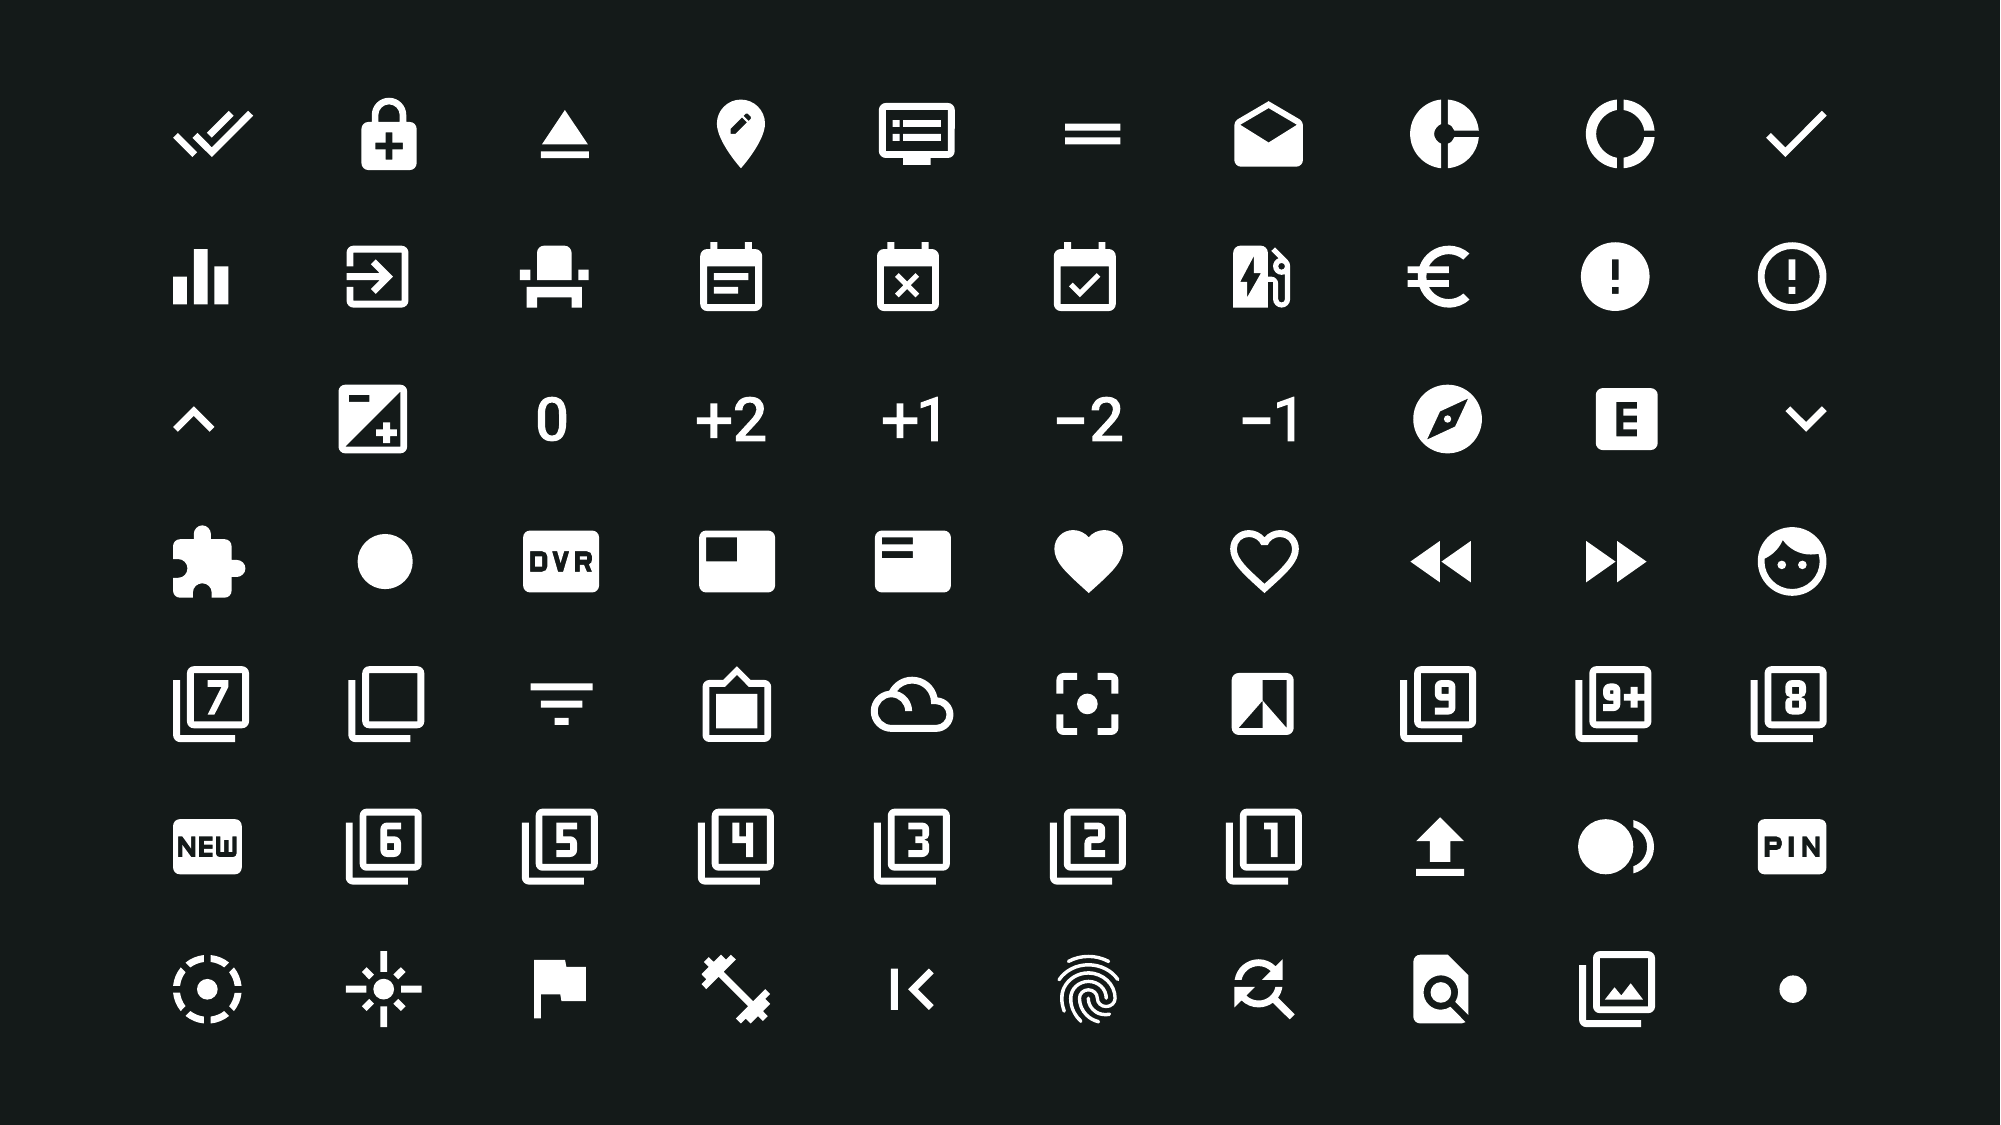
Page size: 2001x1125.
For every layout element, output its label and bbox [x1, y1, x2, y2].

text_box [229, 992, 242, 1012]
text_box [1766, 110, 1827, 158]
text_box [173, 406, 215, 432]
text_box [193, 249, 208, 305]
text_box [185, 955, 204, 968]
text_box [1233, 245, 1291, 308]
text_box [1447, 137, 1479, 169]
text_box [526, 286, 582, 308]
text_box [696, 403, 732, 439]
text_box [1757, 819, 1827, 875]
text_box [1580, 242, 1650, 311]
text_box [534, 959, 586, 1019]
text_box [1067, 954, 1111, 964]
text_box [1750, 680, 1813, 743]
text_box [1225, 822, 1289, 885]
text_box [1239, 808, 1302, 871]
text_box [873, 822, 936, 885]
text_box [210, 1011, 230, 1024]
text_box [338, 384, 408, 454]
text_box [1413, 954, 1469, 1024]
text_box [1410, 99, 1442, 169]
text_box [173, 132, 198, 158]
text_box [882, 403, 918, 439]
text_box [890, 968, 898, 1010]
text_box [887, 808, 950, 871]
text_box [920, 396, 938, 442]
text_box [373, 978, 395, 1000]
text_box [1065, 137, 1121, 145]
text_box [380, 1006, 388, 1028]
text_box [519, 269, 531, 281]
text_box [1595, 388, 1658, 451]
text_box [1049, 822, 1113, 885]
text_box [540, 700, 583, 708]
text_box [173, 276, 187, 305]
text_box [362, 666, 425, 729]
text_box [348, 680, 411, 743]
text_box [346, 245, 409, 308]
text_box [1413, 384, 1482, 454]
text_box [1575, 680, 1638, 743]
text_box [401, 985, 422, 993]
text_box [1593, 951, 1656, 1014]
text_box [380, 951, 388, 972]
text_box [1077, 693, 1098, 715]
text_box [1234, 959, 1283, 980]
text_box [197, 978, 218, 1000]
text_box [701, 954, 771, 1024]
text_box [361, 998, 374, 1012]
text_box [361, 97, 417, 171]
text_box [1416, 817, 1465, 862]
text_box [345, 985, 367, 993]
text_box [908, 968, 934, 1010]
text_box [1764, 666, 1827, 729]
text_box [359, 808, 422, 871]
text_box [540, 151, 589, 159]
text_box [357, 533, 413, 590]
text_box [702, 666, 772, 742]
text_box [1586, 541, 1616, 583]
text_box [1589, 666, 1652, 729]
text_box [1785, 406, 1827, 432]
text_box [1779, 975, 1807, 1003]
text_box [173, 819, 242, 875]
text_box [186, 666, 250, 729]
text_box [393, 998, 406, 1012]
text_box [699, 530, 776, 593]
text_box [1407, 245, 1470, 308]
text_box [1097, 714, 1119, 735]
text_box [535, 808, 598, 871]
text_box [1230, 530, 1299, 594]
text_box [1414, 666, 1477, 729]
text_box [554, 717, 569, 725]
text_box [1623, 99, 1655, 131]
text_box [1060, 971, 1117, 1024]
text_box [1242, 417, 1271, 425]
text_box [1633, 820, 1655, 874]
text_box [1091, 396, 1123, 442]
text_box [1410, 541, 1440, 583]
text_box [1447, 99, 1479, 131]
text_box [870, 676, 954, 732]
text_box [1757, 527, 1827, 596]
text_box [1056, 714, 1078, 735]
text_box [716, 99, 766, 169]
text_box [1757, 242, 1827, 311]
text_box [1579, 965, 1642, 1028]
text_box [541, 109, 588, 145]
text_box [874, 530, 951, 593]
text_box [214, 266, 229, 305]
text_box [1097, 672, 1119, 694]
text_box [578, 269, 589, 281]
text_box [1053, 242, 1116, 312]
text_box [210, 955, 230, 968]
text_box [1400, 680, 1463, 743]
text_box [173, 680, 236, 743]
text_box [877, 242, 939, 312]
text_box [734, 396, 766, 442]
text_box [185, 1011, 204, 1024]
text_box [1441, 541, 1471, 583]
text_box [1416, 868, 1465, 876]
text_box [173, 525, 246, 598]
text_box [1234, 101, 1303, 167]
text_box [537, 396, 567, 442]
text_box [229, 967, 242, 986]
text_box [1617, 541, 1647, 583]
text_box [361, 967, 374, 980]
text_box [1234, 986, 1295, 1020]
text_box [711, 808, 774, 871]
text_box [537, 245, 572, 281]
text_box [173, 992, 186, 1012]
text_box [878, 102, 955, 165]
text_box [1065, 123, 1121, 131]
text_box [1623, 137, 1655, 169]
text_box [1277, 396, 1295, 442]
text_box [1056, 672, 1078, 694]
text_box [700, 242, 763, 312]
text_box [530, 683, 593, 691]
text_box [521, 822, 584, 885]
text_box [1054, 530, 1124, 594]
text_box [1231, 672, 1294, 735]
text_box [192, 110, 254, 158]
text_box [523, 530, 600, 593]
text_box [1585, 99, 1617, 169]
text_box [697, 822, 760, 885]
text_box [345, 822, 408, 885]
text_box [1063, 808, 1126, 871]
text_box [173, 967, 186, 986]
text_box [1578, 819, 1634, 875]
text_box [393, 967, 406, 980]
text_box [1056, 417, 1085, 425]
text_box [1057, 963, 1120, 982]
